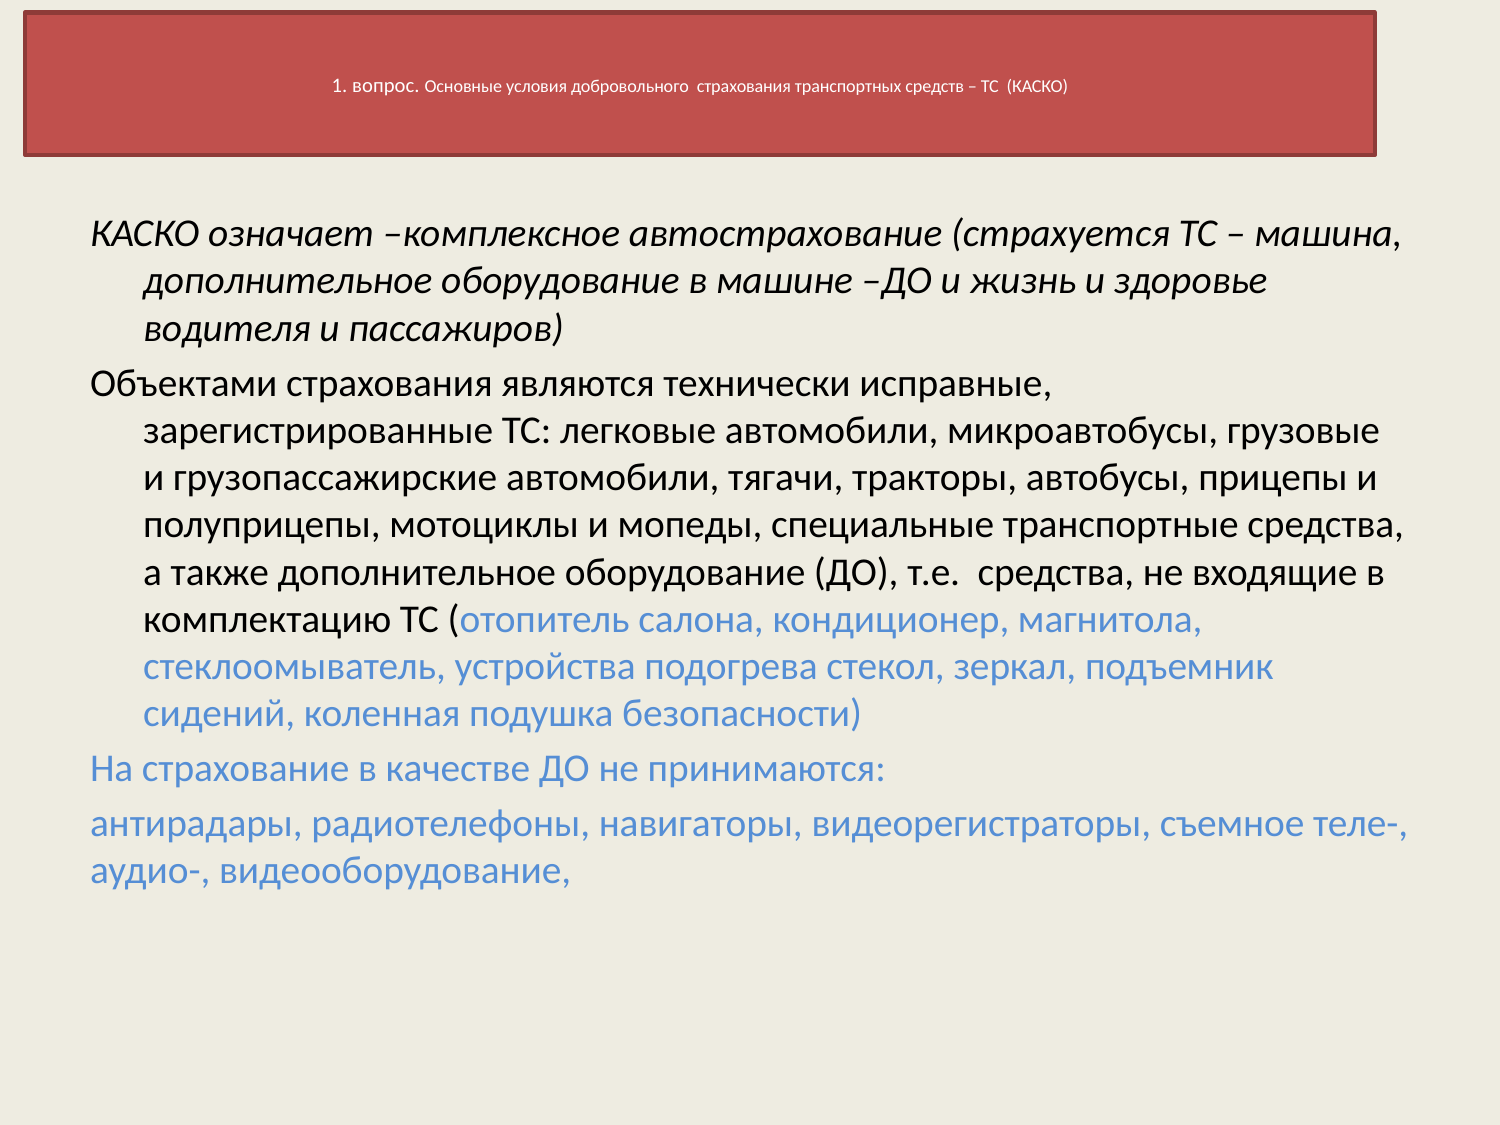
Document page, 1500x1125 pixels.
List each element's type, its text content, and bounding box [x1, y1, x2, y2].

title 1. вопрос. Основные условия добровольного страхования транспортных средств – ТС (КАСКО) [23, 10, 1377, 157]
list КАСКО означает –комплексное автострахование (страхуется ТС – машина, дополнительное оборудование в машине –ДО и жизнь и здоровье водителя и пассажиров) Объектами страхования являются технически исправные, зарегистрированные ТС: легковые автомобили, микроавтобусы, грузовые и грузопассажирские автомобили, тягачи, тракторы, автобусы, прицепы и полуприцепы, мотоциклы и мопеды, специальные транспортные средства, а также дополнительное оборудование (ДО), т.е. средства, не входящие в комплектацию ТС (отопитель салона, кондиционер, магнитола, стеклоомыватель, устройства подогрева стекол, зеркал, подъемник сидений, коленная подушка безопасности) На страхование в качестве ДО не принимаются: антирадары, радиотелефоны, навигаторы, видеорегистраторы, съемное теле-, аудио-, видеооборудование, [75, 200, 1425, 1005]
